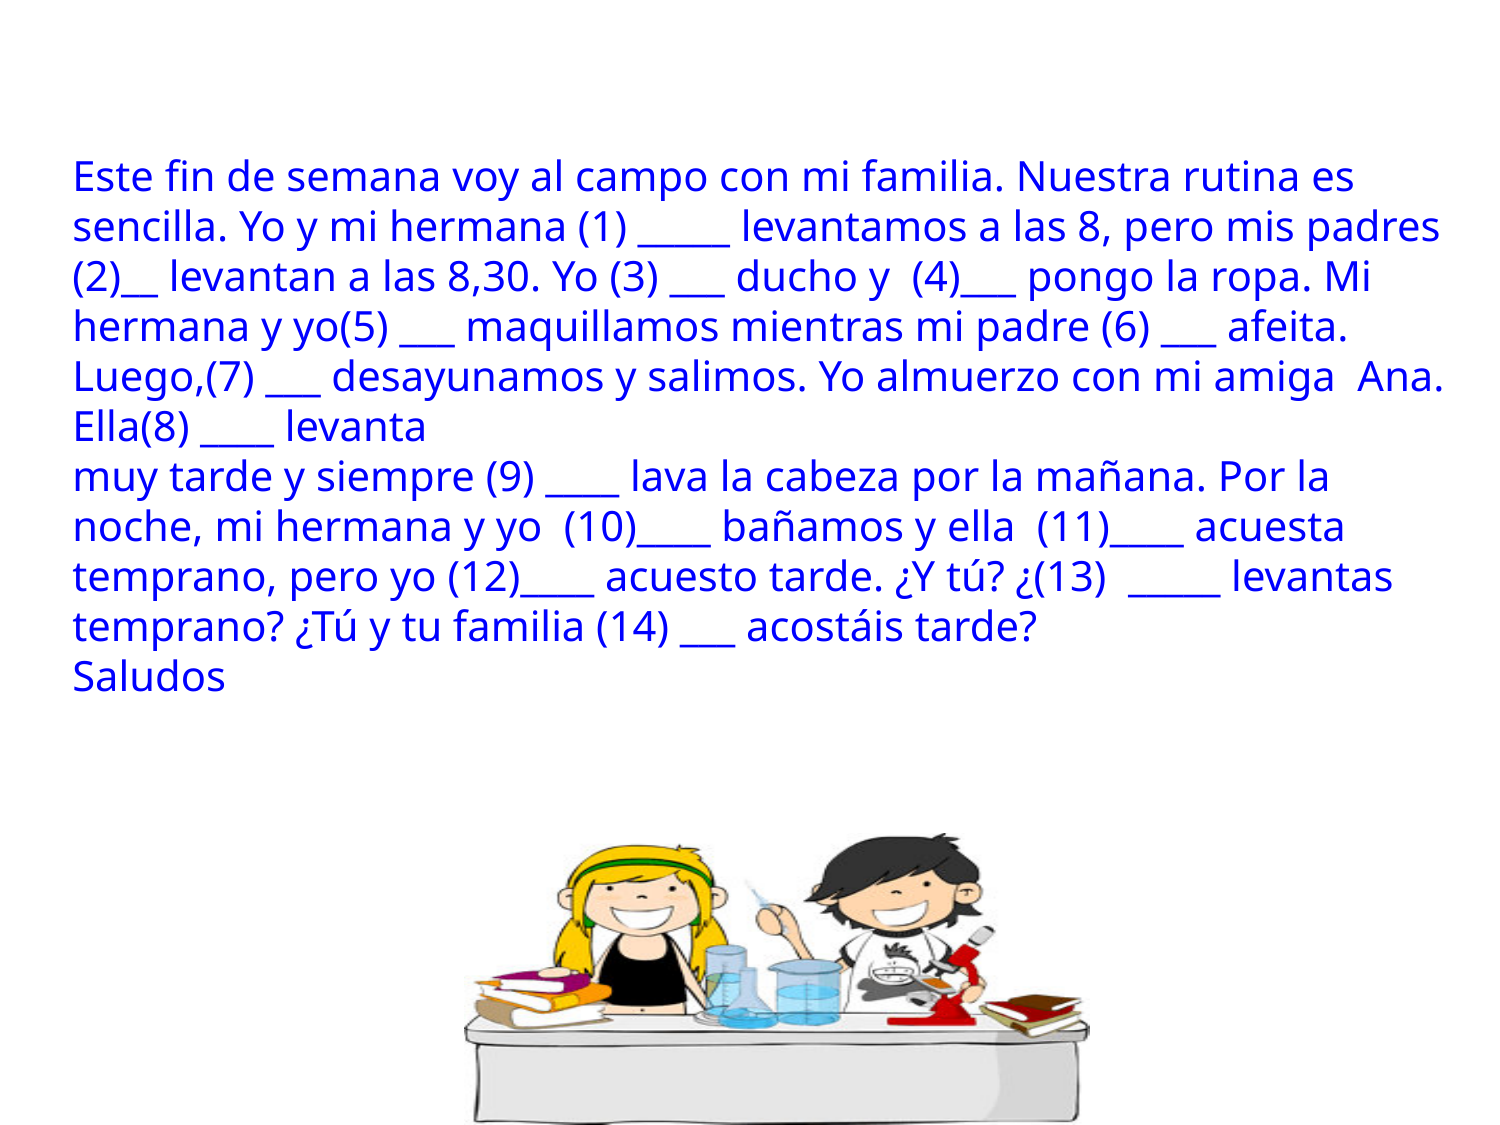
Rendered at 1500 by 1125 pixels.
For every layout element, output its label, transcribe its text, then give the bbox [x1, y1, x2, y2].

picture [464, 833, 1091, 1125]
text_box Este fin de semana voy al campo con mi familia. Nuestra rutina es sencilla. Yo y mi hermana (1) _____ levantamos a las 8, pero mis padres (2)__ levantan a las 8,30. Yo (3) ___ ducho y (4)___ pongo la ropa. Mi hermana y yo(5) ___ maquillamos mientras mi padre (6) ___ afeita. Luego,(7) ___ desayunamos y salimos. Yo almuerzo con mi amiga Ana. Ella(8) ____ levanta muy tarde y siempre (9) ____ lava la cabeza por la mañana. Por la noche, mi hermana y yo (10)____ bañamos y ella (11)____ acuesta temprano, pero yo (12)____ acuesto tarde. ¿Y tú? ¿(13) _____ levantas temprano? ¿Tú y tu familia (14) ___ acostáis tarde? Saludos [57, 142, 1467, 1125]
